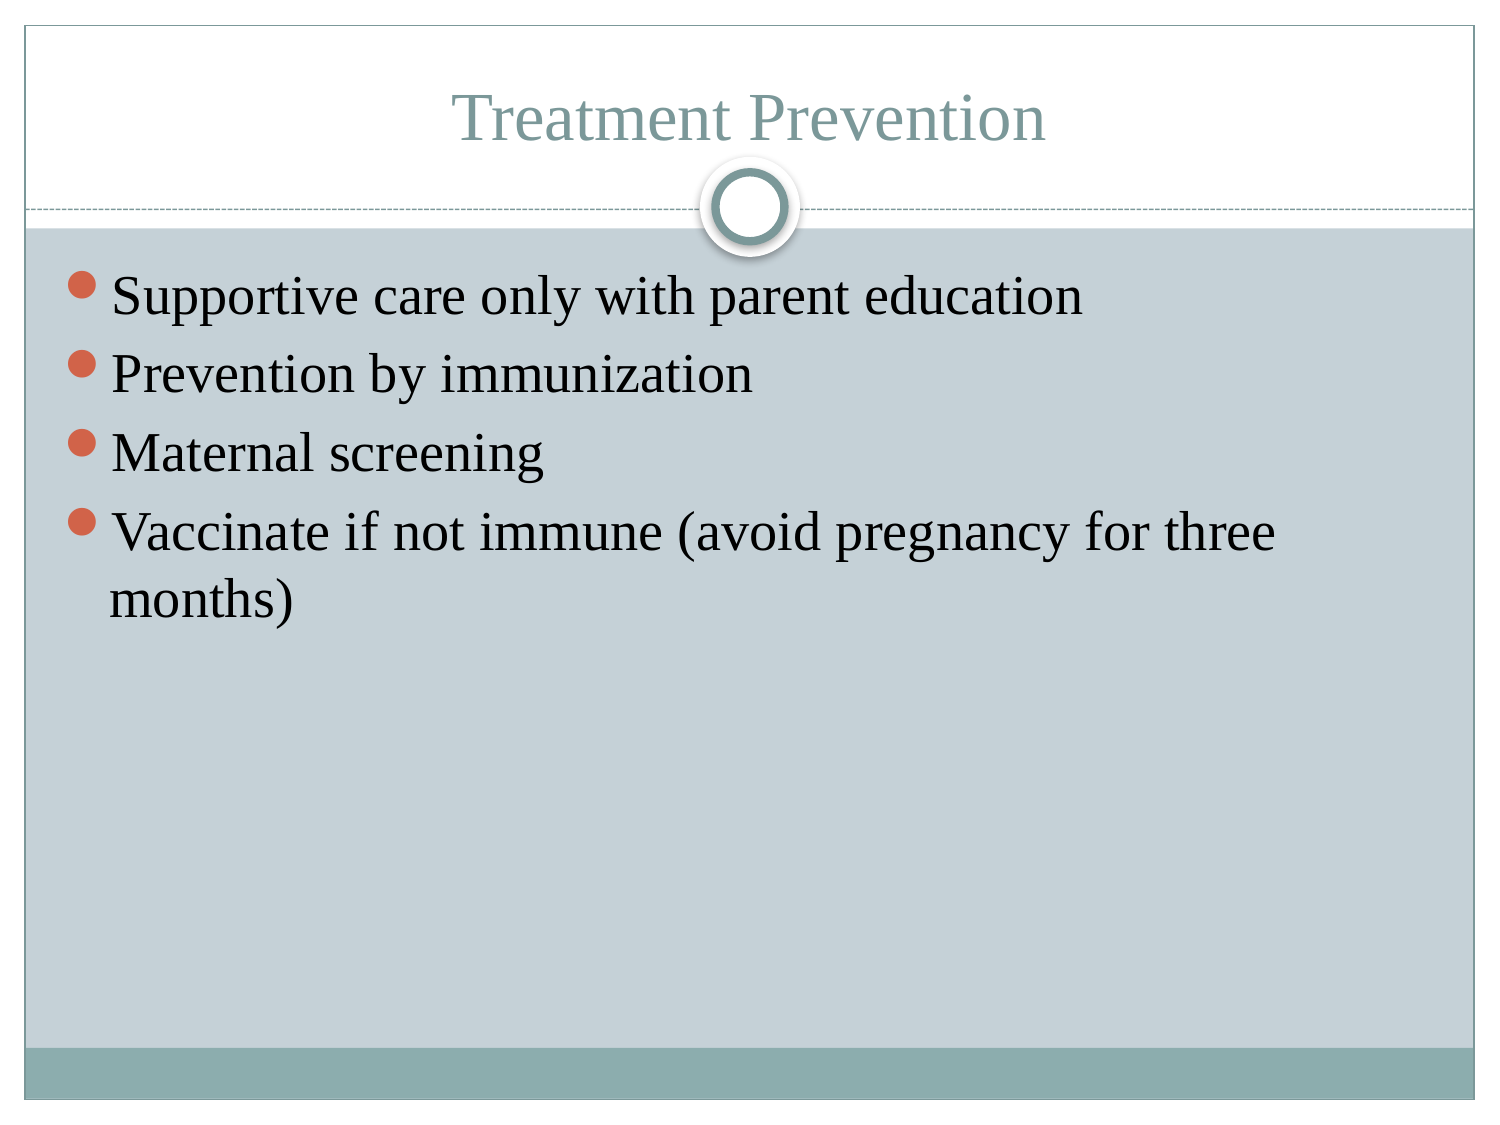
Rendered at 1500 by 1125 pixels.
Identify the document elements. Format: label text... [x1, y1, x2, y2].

title Treatment Prevention [49, 37, 1450, 162]
list Supportive care only with parent education Prevention by immunization Maternal screening Vaccinate if not immune (avoid pregnancy for three months) [49, 250, 1445, 1001]
